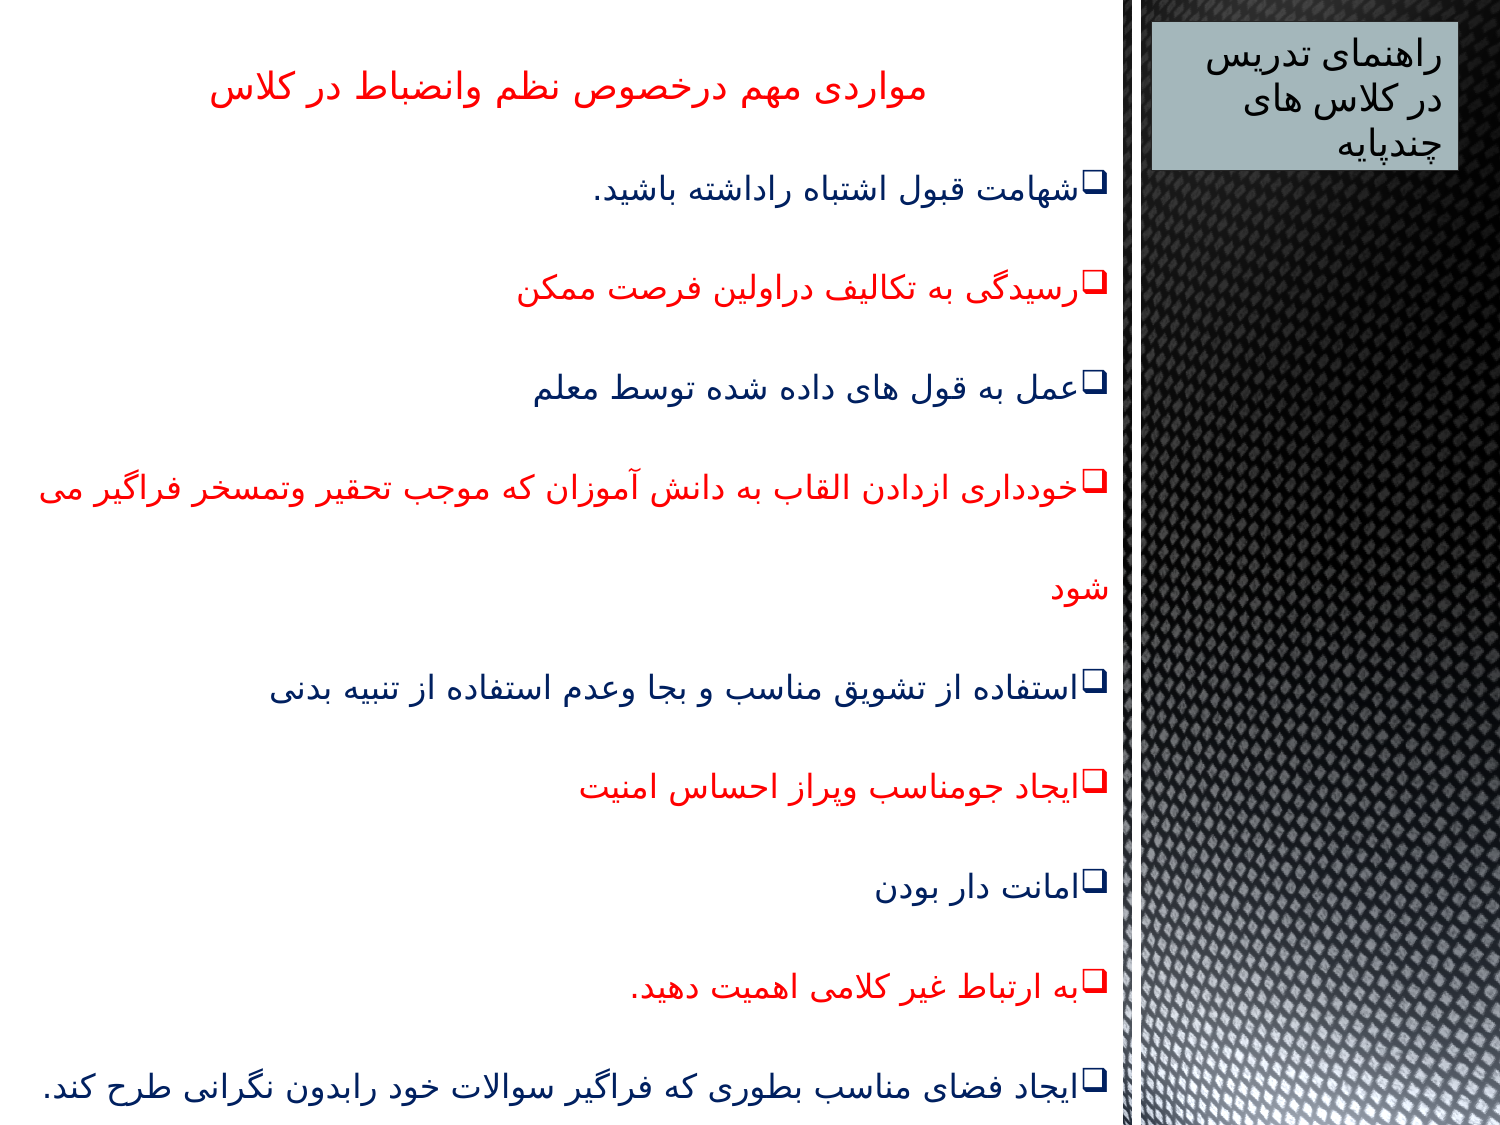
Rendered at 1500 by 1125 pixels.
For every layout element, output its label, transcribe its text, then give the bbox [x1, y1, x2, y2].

text_box راهنمای تدریس در کلاس های چندپایه [1151, 21, 1459, 171]
picture [1123, 0, 1500, 1125]
text_box مواردی مهم درخصوص نظم وانضباط در کلاس شهامت قبول اشتباه راداشته باشید. رسیدگی به تکالیف دراولین فرصت ممکن عمل به قول های داده شده توسط معلم خودداری ازدادن القاب به دانش آموزان که موجب تحقیر وتمسخر فراگیر می شود استفاده از تشویق مناسب و بجا وعدم استفاده از تنبیه بدنی ایجاد جومناسب وپراز احساس امنیت امانت دار بودن به ارتباط غیر کلامی اهمیت دهید. ایجاد فضای مناسب بطوری که فراگیر سوالات خود رابدون نگرانی طرح کند. ارتباط با اولیا طبق برنامه ی ازپیش تعیین شده برای بررسی مسایل آموزشی وپرورشی [0, 54, 1125, 1125]
